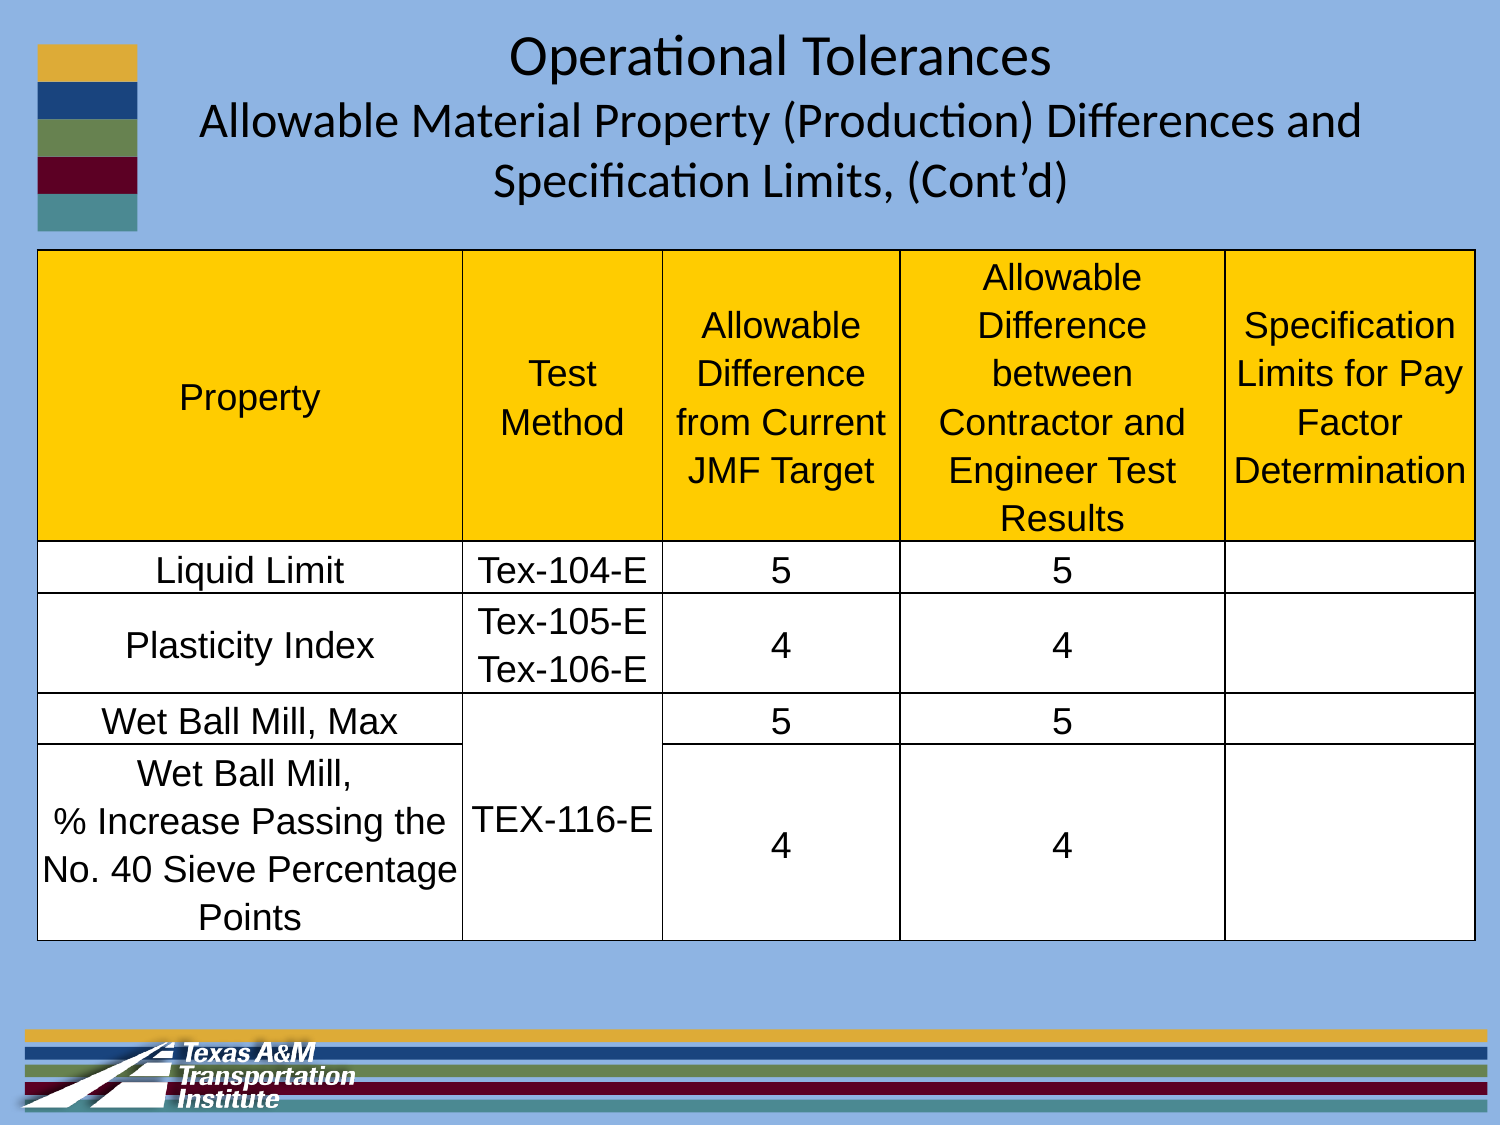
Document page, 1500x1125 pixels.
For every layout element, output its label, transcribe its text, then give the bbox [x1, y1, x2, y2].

table_cell [1226, 694, 1474, 743]
table_header Allowable Difference from Current JMF Target [663, 251, 899, 540]
title Operational Tolerances Allowable Material Property (Production) Differences and Specification Limits, (Cont’d) [137, 24, 1426, 201]
table_cell 4 [901, 745, 1224, 940]
table_header Test Method [463, 251, 662, 540]
table_cell 5 [901, 694, 1224, 743]
table_cell Liquid Limit [38, 542, 462, 592]
table_cell TEX-116-E [463, 694, 662, 940]
table_cell Tex-105-E Tex-106-E [463, 594, 662, 692]
table_cell 5 [663, 542, 899, 592]
table_header Specification Limits for Pay Factor Determination [1226, 251, 1474, 540]
table_header Allowable Difference between Contractor and Engineer Test Results [901, 251, 1224, 540]
table_cell [1226, 594, 1474, 692]
picture [20, 1042, 355, 1108]
table_cell 4 [663, 745, 899, 940]
table_cell [1226, 745, 1474, 940]
table_header Property [38, 251, 462, 540]
table_cell 4 [663, 594, 899, 692]
table_cell Wet Ball Mill, % Increase Passing the No. 40 Sieve Percentage Points [38, 745, 462, 940]
table_cell 5 [663, 694, 899, 743]
table_cell Wet Ball Mill, Max [38, 694, 462, 743]
table_cell Tex-104-E [463, 542, 662, 592]
table_cell Plasticity Index [38, 594, 462, 692]
table_cell [1226, 542, 1474, 592]
table_cell 4 [901, 594, 1224, 692]
table_cell 5 [901, 542, 1224, 592]
